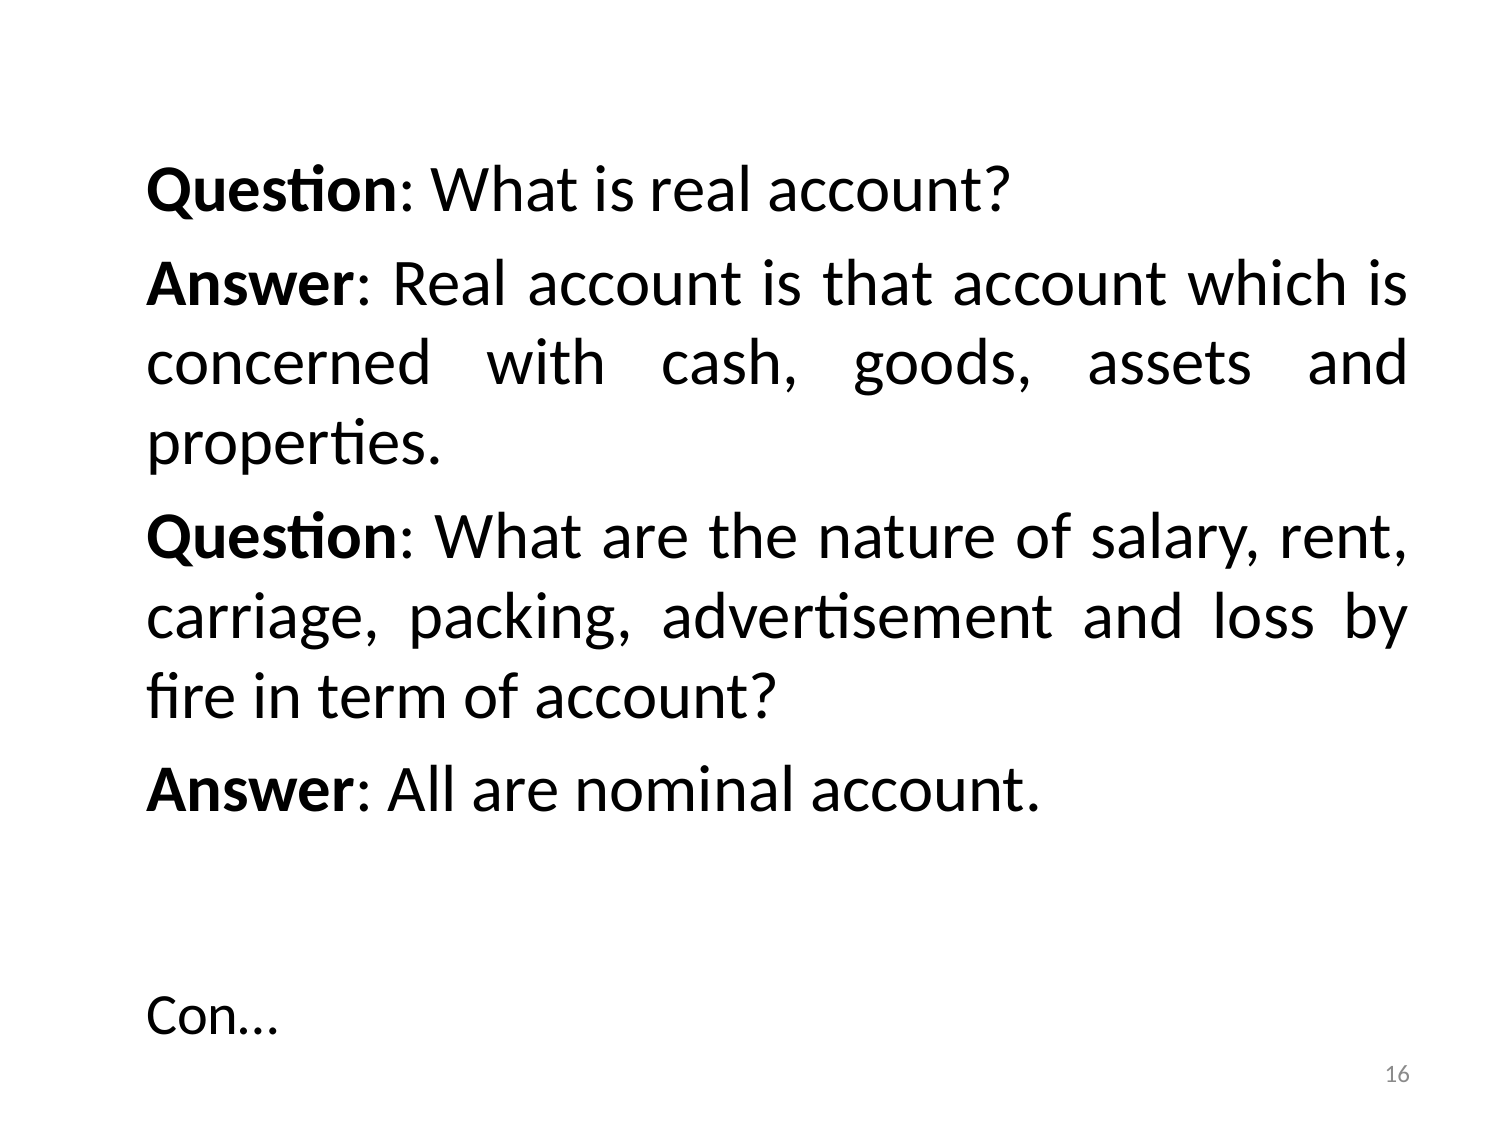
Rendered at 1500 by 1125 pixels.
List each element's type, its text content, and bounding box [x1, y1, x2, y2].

slide_number 16 [1074, 1042, 1425, 1103]
list Question: What is real account? Answer: Real account is that account which is concerned with cash, goods, assets and properties. Question: What are the nature of salary, rent, carriage, packing, advertisement and loss by fire in term of account? Answer: All are nominal account. Con… [75, 137, 1425, 1005]
